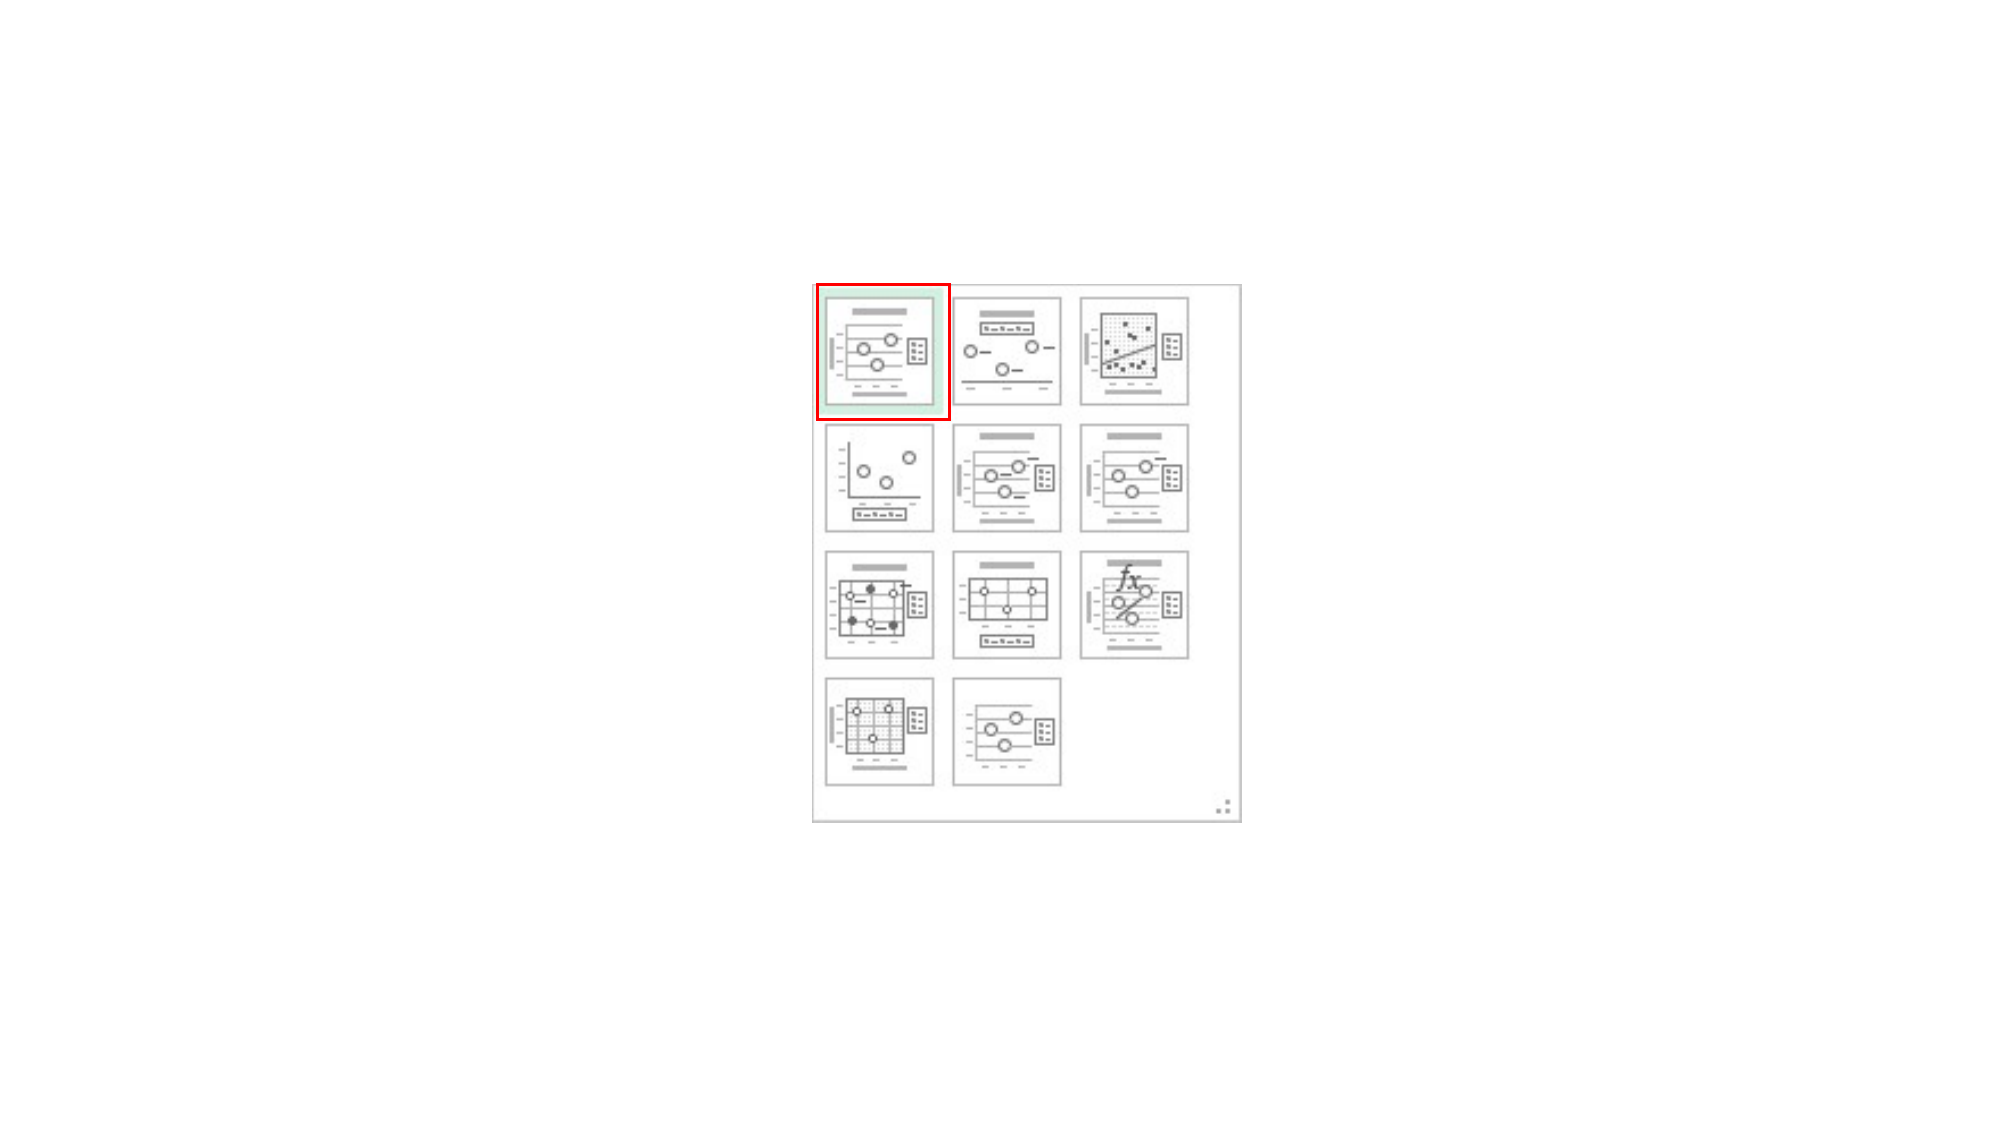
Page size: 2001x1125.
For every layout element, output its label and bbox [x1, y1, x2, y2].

text_box [812, 284, 1242, 823]
